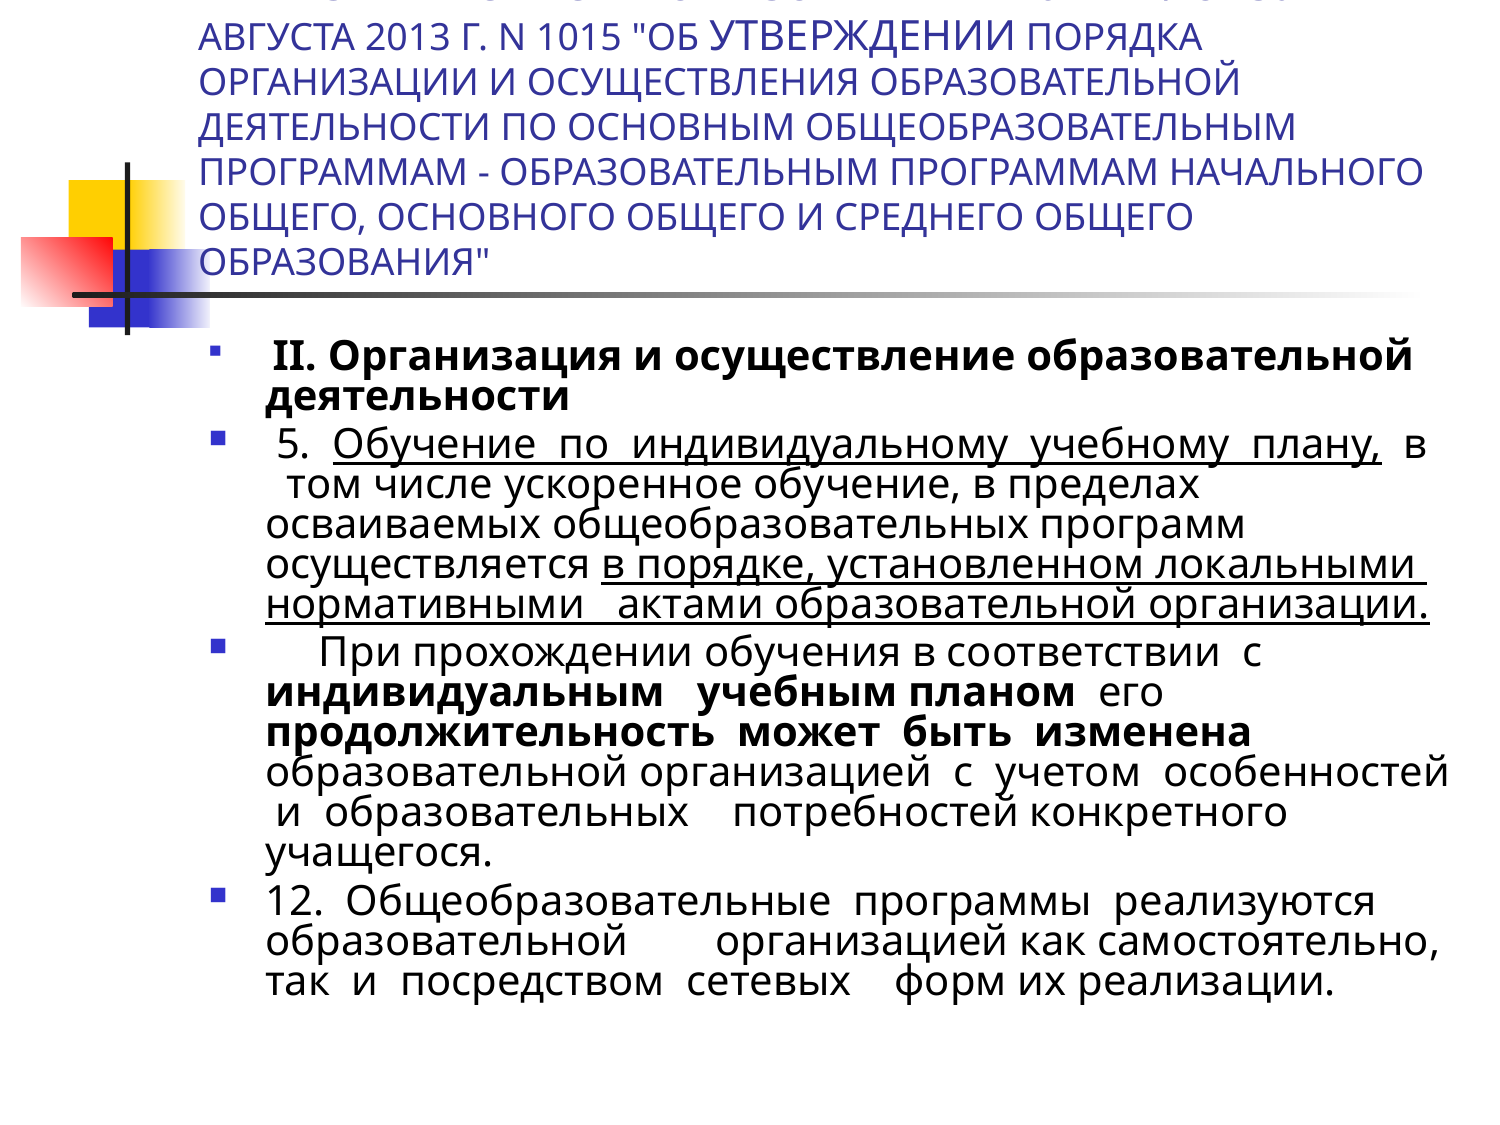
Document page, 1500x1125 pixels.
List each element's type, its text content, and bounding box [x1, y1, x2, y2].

title ПРИКАЗ МИНИСТЕРСТВА ОБРАЗОВАНИЯ И НАУКИ РФ ОТ 30 АВГУСТА 2013 Г. N 1015 "ОБ УТВЕРЖДЕНИИ ПОРЯДКА ОРГАНИЗАЦИИ И ОСУЩЕСТВЛЕНИЯ ОБРАЗОВАТЕЛЬНОЙ ДЕЯТЕЛЬНОСТИ ПО ОСНОВНЫМ ОБЩЕОБРАЗОВАТЕЛЬНЫМ ПРОГРАММАМ - ОБРАЗОВАТЕЛЬНЫМ ПРОГРАММАМ НАЧАЛЬНОГО ОБЩЕГО, ОСНОВНОГО ОБЩЕГО И СРЕДНЕГО ОБЩЕГО ОБРАЗОВАНИЯ" [182, 0, 1462, 292]
list II. Организация и осуществление образовательной деятельности 5. Обучение по индивидуальному учебному плану, в том числе ускоренное обучение, в пределах осваиваемых общеобразовательных программ осуществляется в порядке, установленном локальными нормативными актами образовательной организации. При прохождении обучения в соответствии с индивидуальным учебным планом его продолжительность может быть изменена образовательной организацией с учетом особенностей и образовательных потребностей конкретного учащегося. 12. Общеобразовательные программы реализуются образовательной организацией как самостоятельно, так и посредством сетевых форм их реализации. [193, 330, 1470, 1071]
